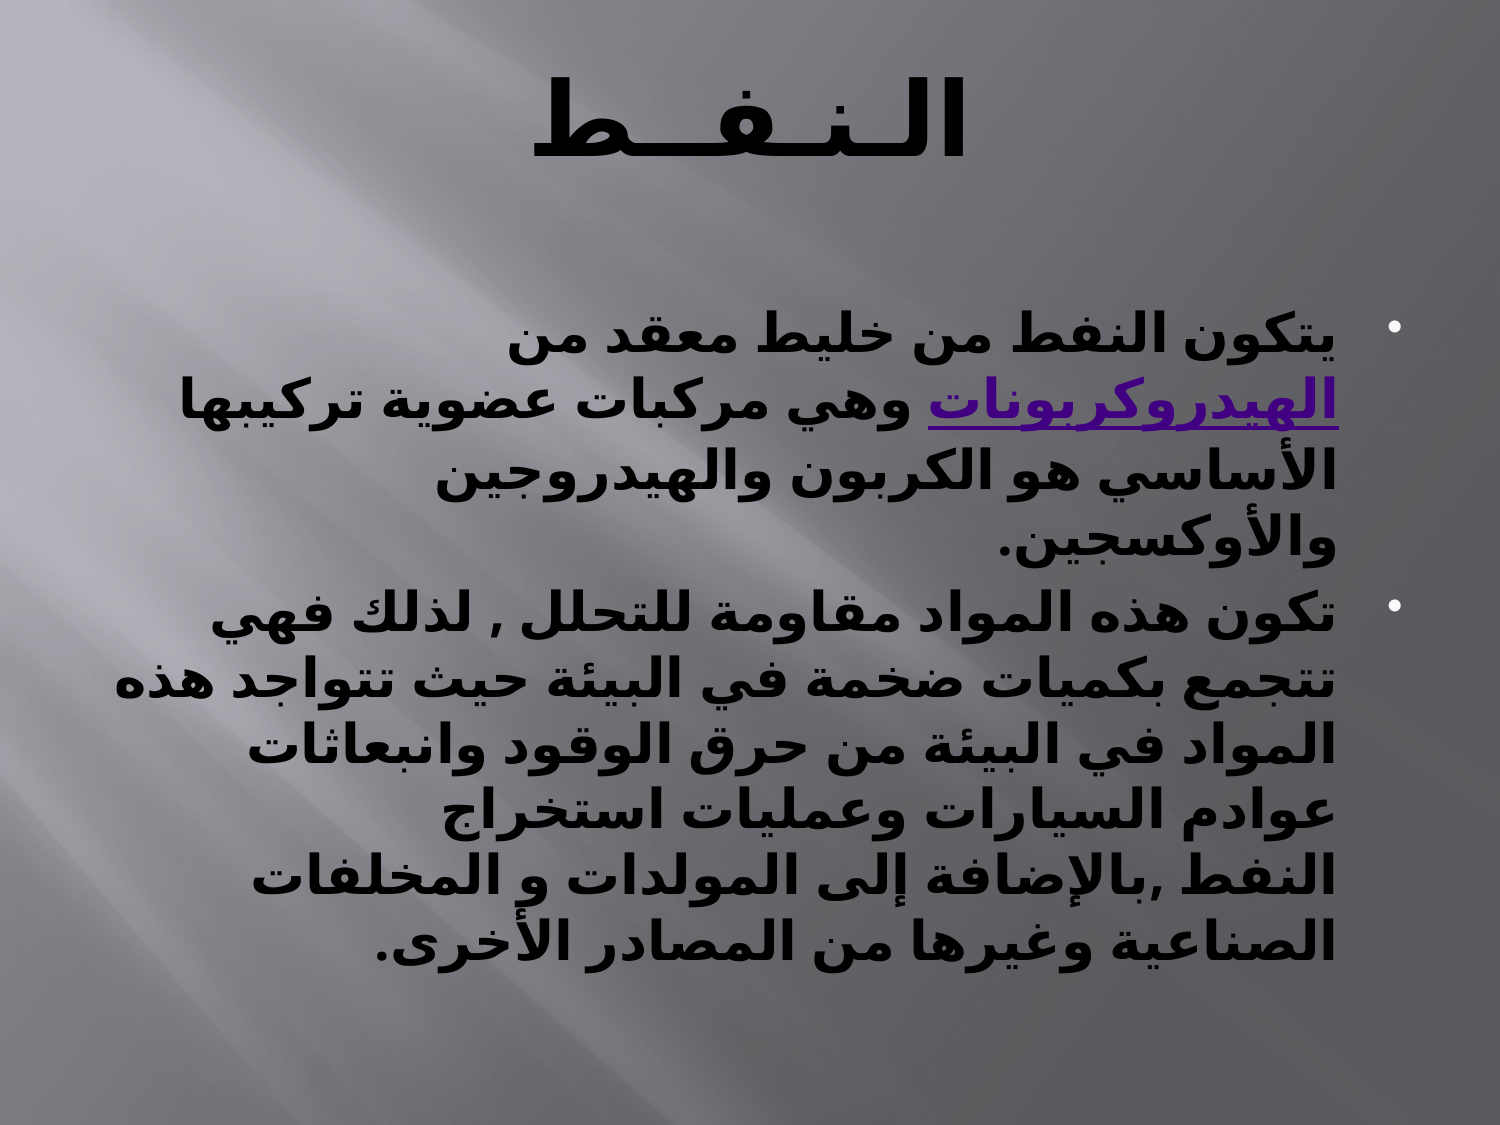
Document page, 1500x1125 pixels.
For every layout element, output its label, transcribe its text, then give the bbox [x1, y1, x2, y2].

title الـنـفــط [75, 45, 1425, 185]
list يتكون النفط من خليط معقد من الهيدروكربونات وهي مركبات عضوية تركيبها الأساسي هو الكربون والهيدروجين والأوكسجين. تكون هذه المواد مقاومة للتحلل , لذلك فهي تتجمع بكميات ضخمة في البيئة حيث تتواجد هذه المواد في البيئة من حرق الوقود وانبعاثات عوادم السيارات وعمليات استخراج النفط ,بالإضافة إلى المولدات و المخلفات الصناعية وغيرها من المصادر الأخرى. [88, 290, 1439, 982]
